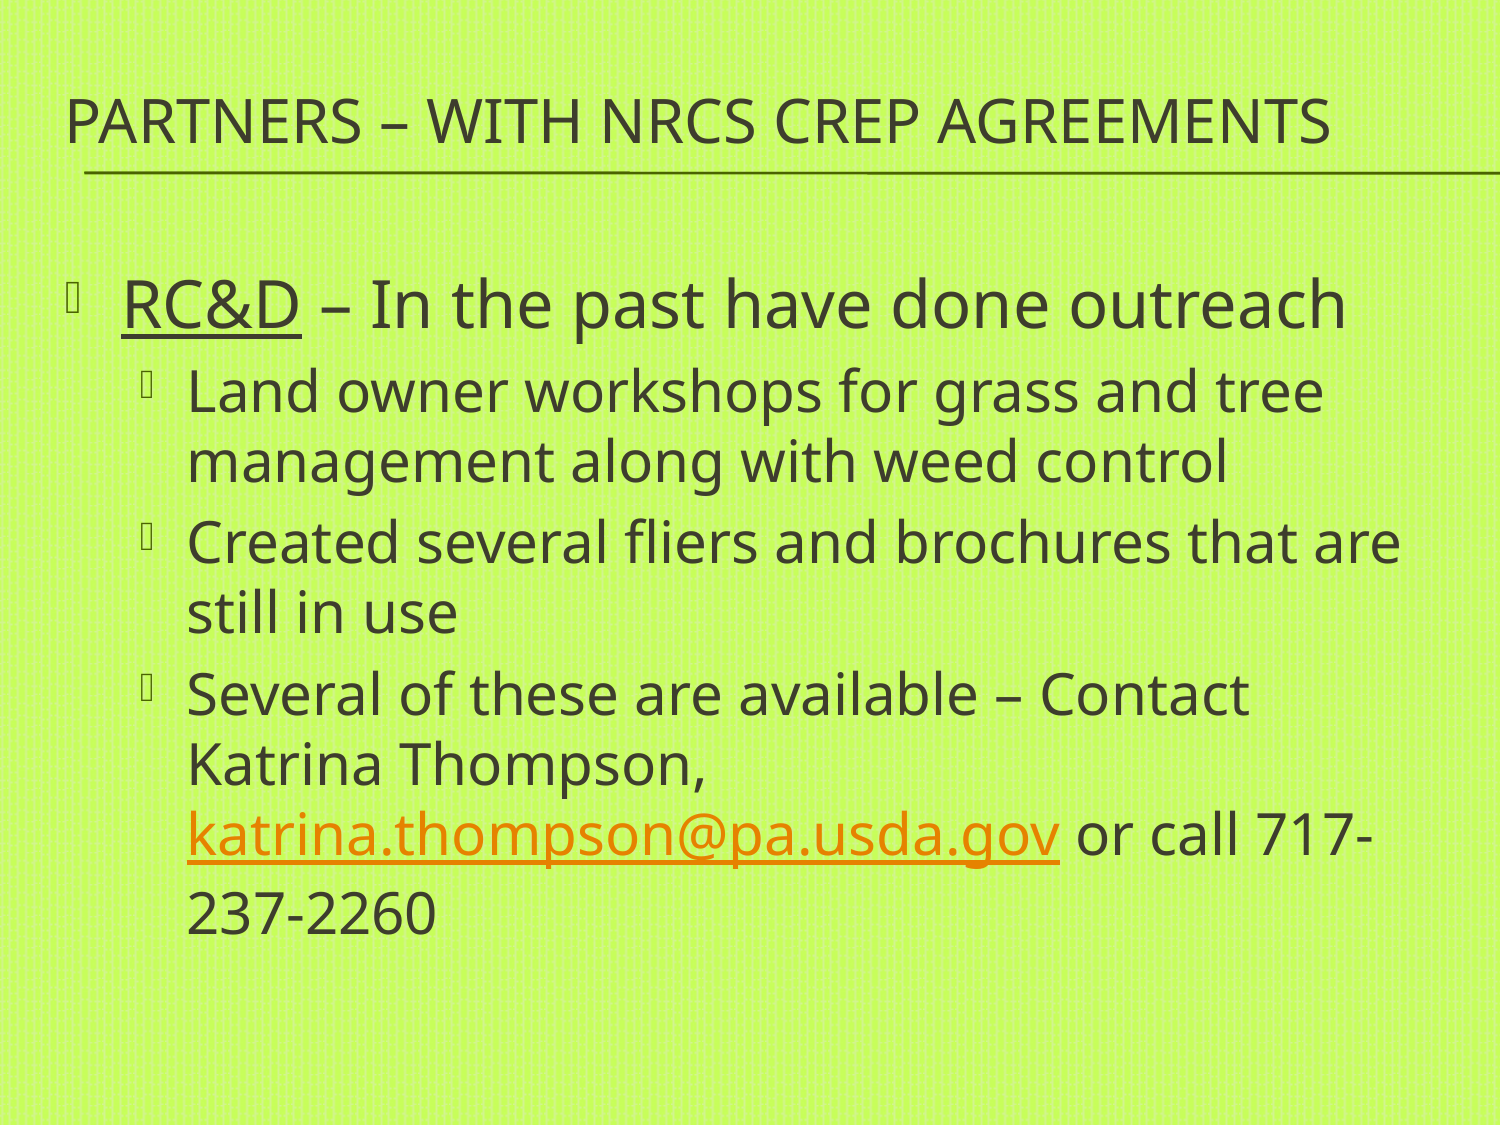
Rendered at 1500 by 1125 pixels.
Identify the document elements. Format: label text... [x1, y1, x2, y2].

title Partners – with NRCS CREP agreements [50, 50, 1475, 188]
list RC&D – In the past have done outreach Land owner workshops for grass and tree management along with weed control Created several fliers and brochures that are still in use Several of these are available – Contact Katrina Thompson, katrina.thompson@pa.usda.gov or call 717-237-2260 [50, 254, 1475, 998]
